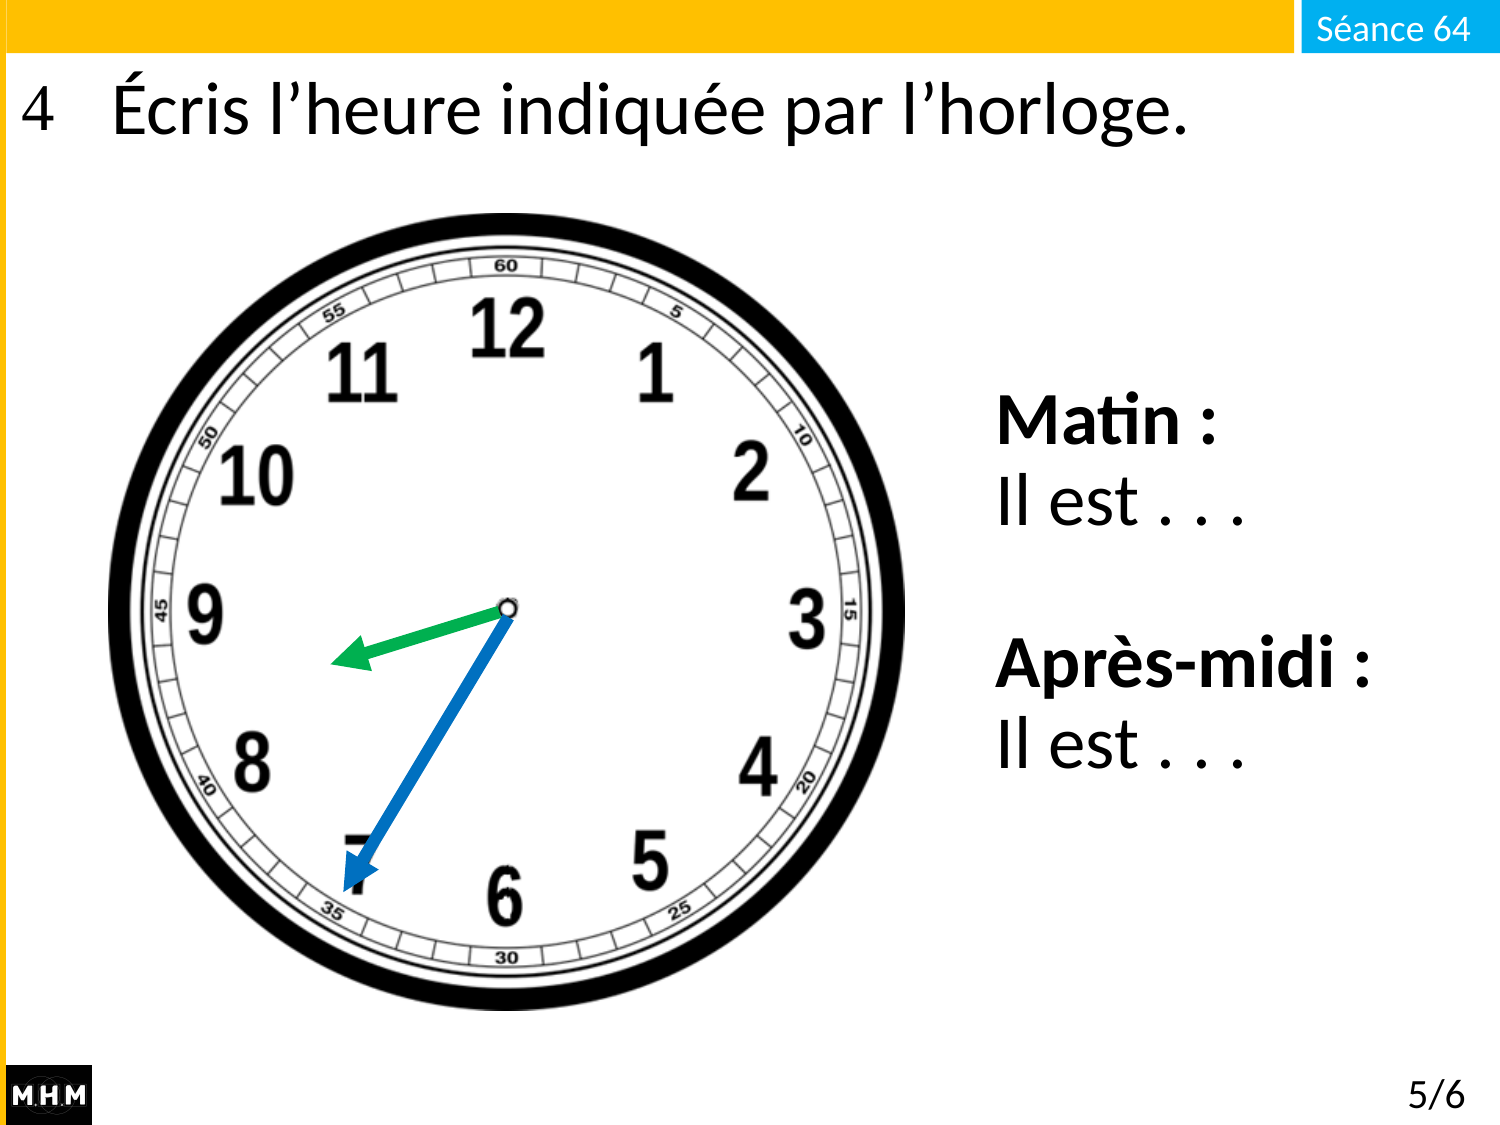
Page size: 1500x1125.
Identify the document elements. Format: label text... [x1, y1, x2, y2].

picture [108, 213, 905, 1011]
title Écris l’heure indiquée par l’horloge. [96, 60, 1391, 160]
text_box Matin : Il est . . . Après-midi : Il est . . . [980, 301, 1500, 863]
list 5/6 [1373, 1064, 1500, 1125]
picture [6, 1065, 92, 1125]
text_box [343, 617, 509, 893]
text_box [330, 612, 500, 665]
